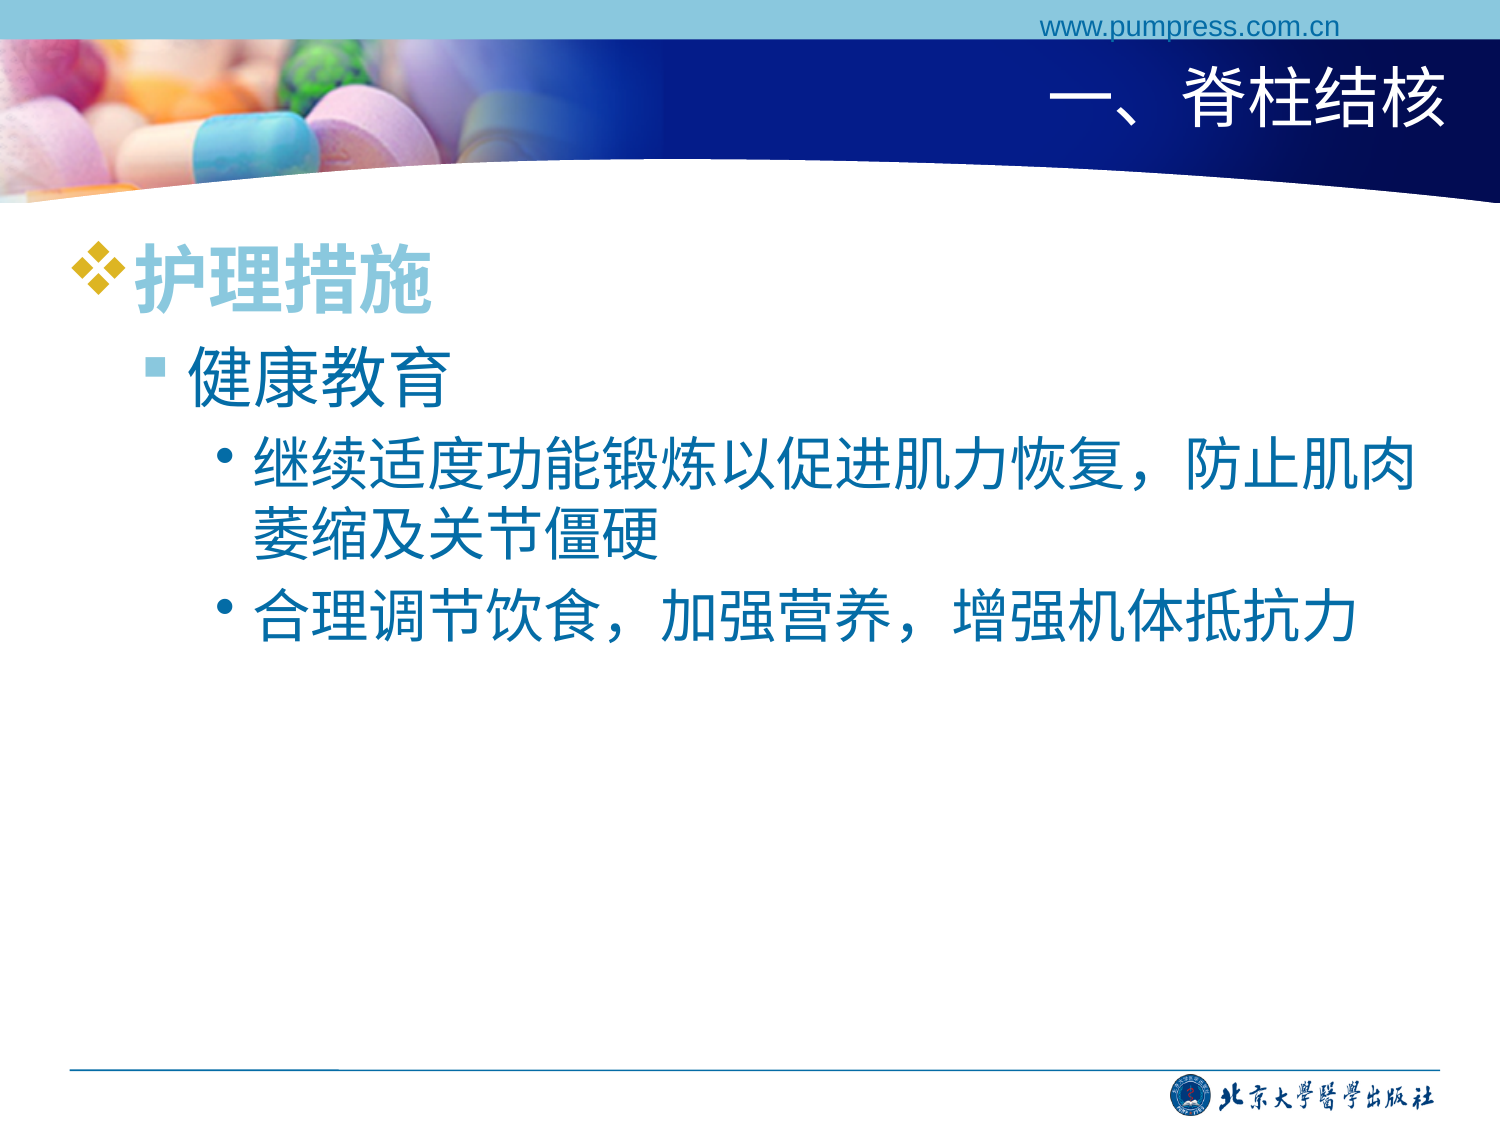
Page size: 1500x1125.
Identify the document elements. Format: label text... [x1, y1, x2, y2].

picture [1170, 1074, 1436, 1118]
list 护理措施 健康教育 继续适度功能锻炼以促进肌力恢复，防止肌肉萎缩及关节僵硬 合理调节饮食，加强营养，增强机体抵抗力 [49, 224, 1463, 1026]
title 一、脊柱结核 [137, 49, 1463, 143]
picture [0, 40, 1500, 203]
slide_number www.pumpress.com.cn [1025, 0, 1463, 38]
